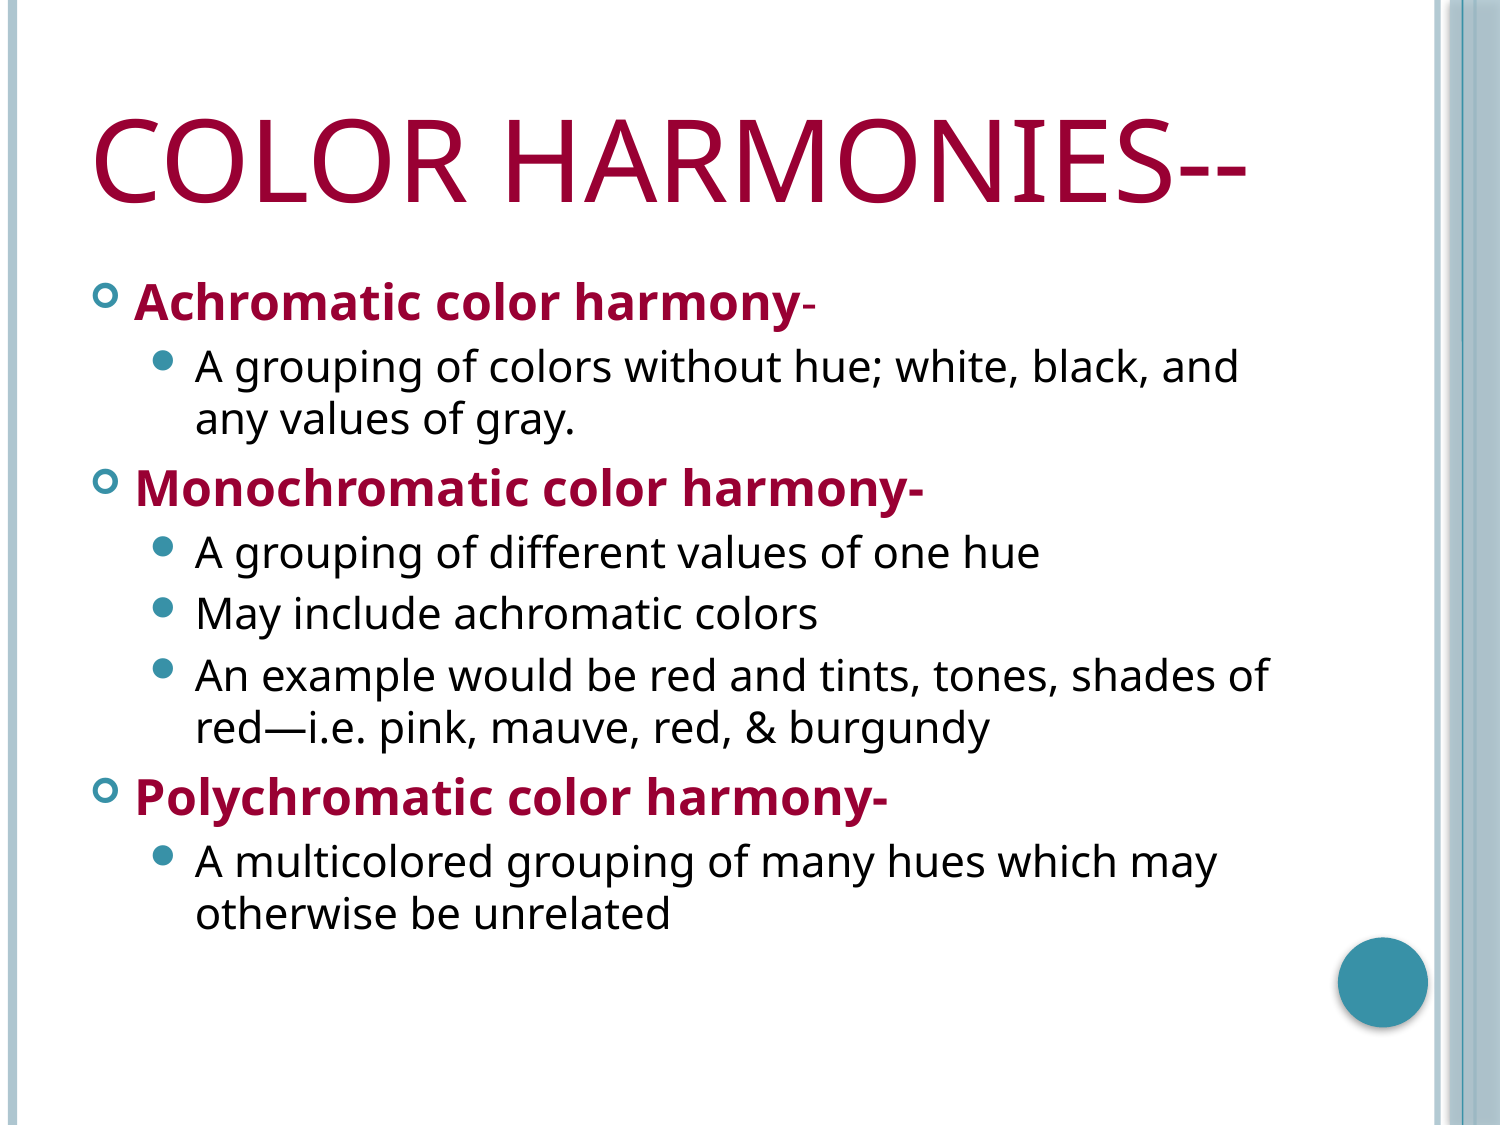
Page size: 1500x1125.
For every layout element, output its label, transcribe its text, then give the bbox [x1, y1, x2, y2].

title Color Harmonies-- [75, 45, 1300, 233]
list Achromatic color harmony- A grouping of colors without hue; white, black, and any values of gray. Monochromatic color harmony- A grouping of different values of one hue May include achromatic colors An example would be red and tints, tones, shades of red—i.e. pink, mauve, red, & burgundy Polychromatic color harmony- A multicolored grouping of many hues which may otherwise be unrelated [75, 262, 1300, 1062]
